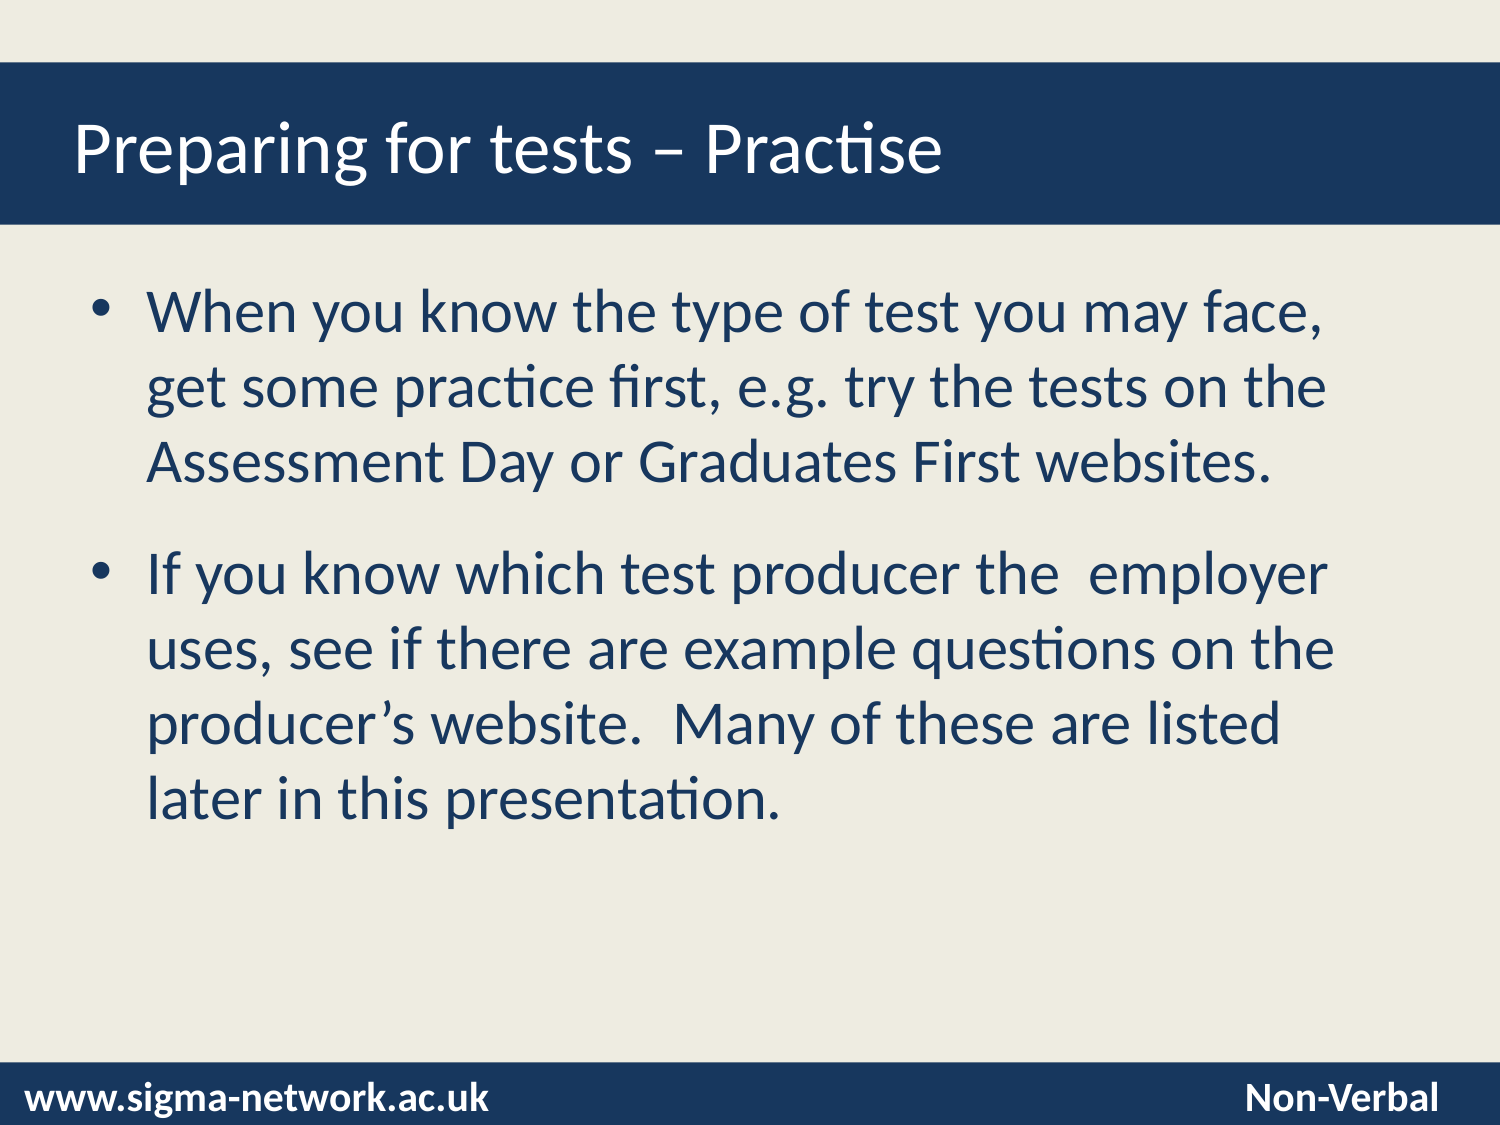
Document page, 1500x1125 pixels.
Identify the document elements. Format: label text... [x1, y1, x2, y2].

title Preparing for tests – Practise [0, 62, 1500, 225]
list When you know the type of test you may face, get some practice first, e.g. try the tests on the Assessment Day or Graduates First websites. If you know which test producer the employer uses, see if there are example questions on the producer’s website. Many of these are listed later in this presentation. [75, 262, 1425, 1005]
